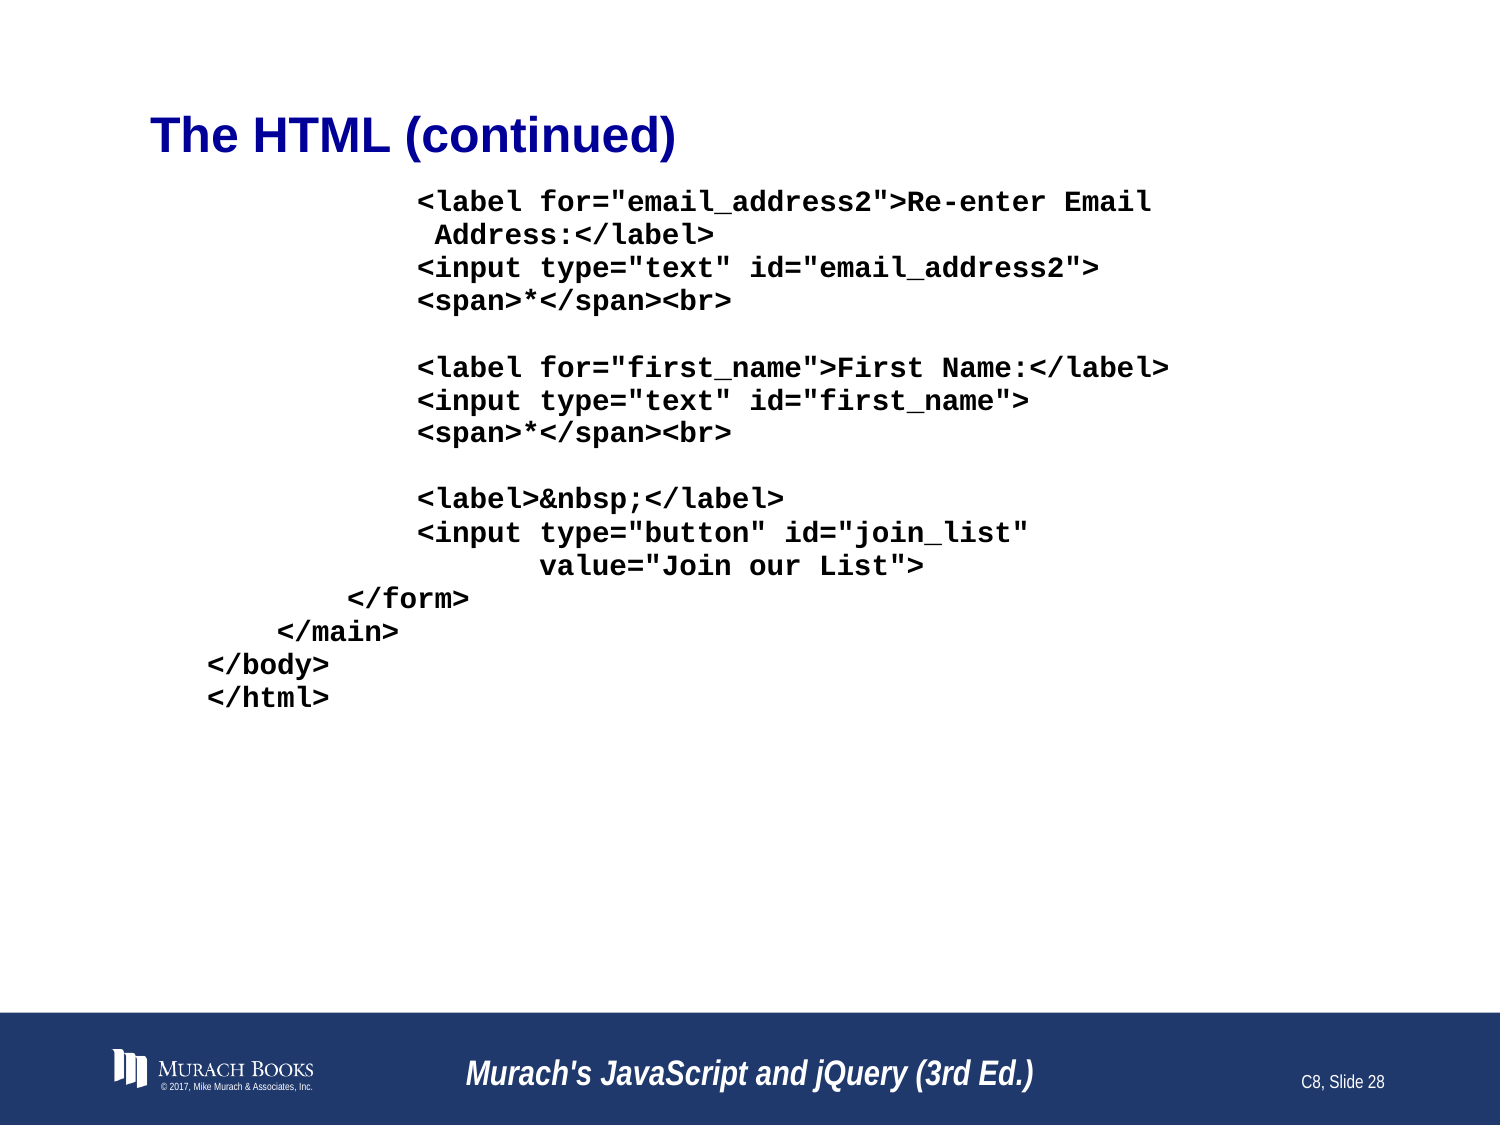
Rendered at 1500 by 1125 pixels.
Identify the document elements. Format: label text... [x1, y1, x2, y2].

title The HTML (continued) [150, 102, 1350, 164]
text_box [149, 187, 1350, 755]
slide_number Murach's JavaScript and jQuery (3rd Ed.) [463, 1025, 1050, 1100]
footer © 2017, Mike Murach & Associates, Inc. [12, 1025, 463, 1100]
slide_number C8, Slide 28 [1087, 1025, 1400, 1100]
